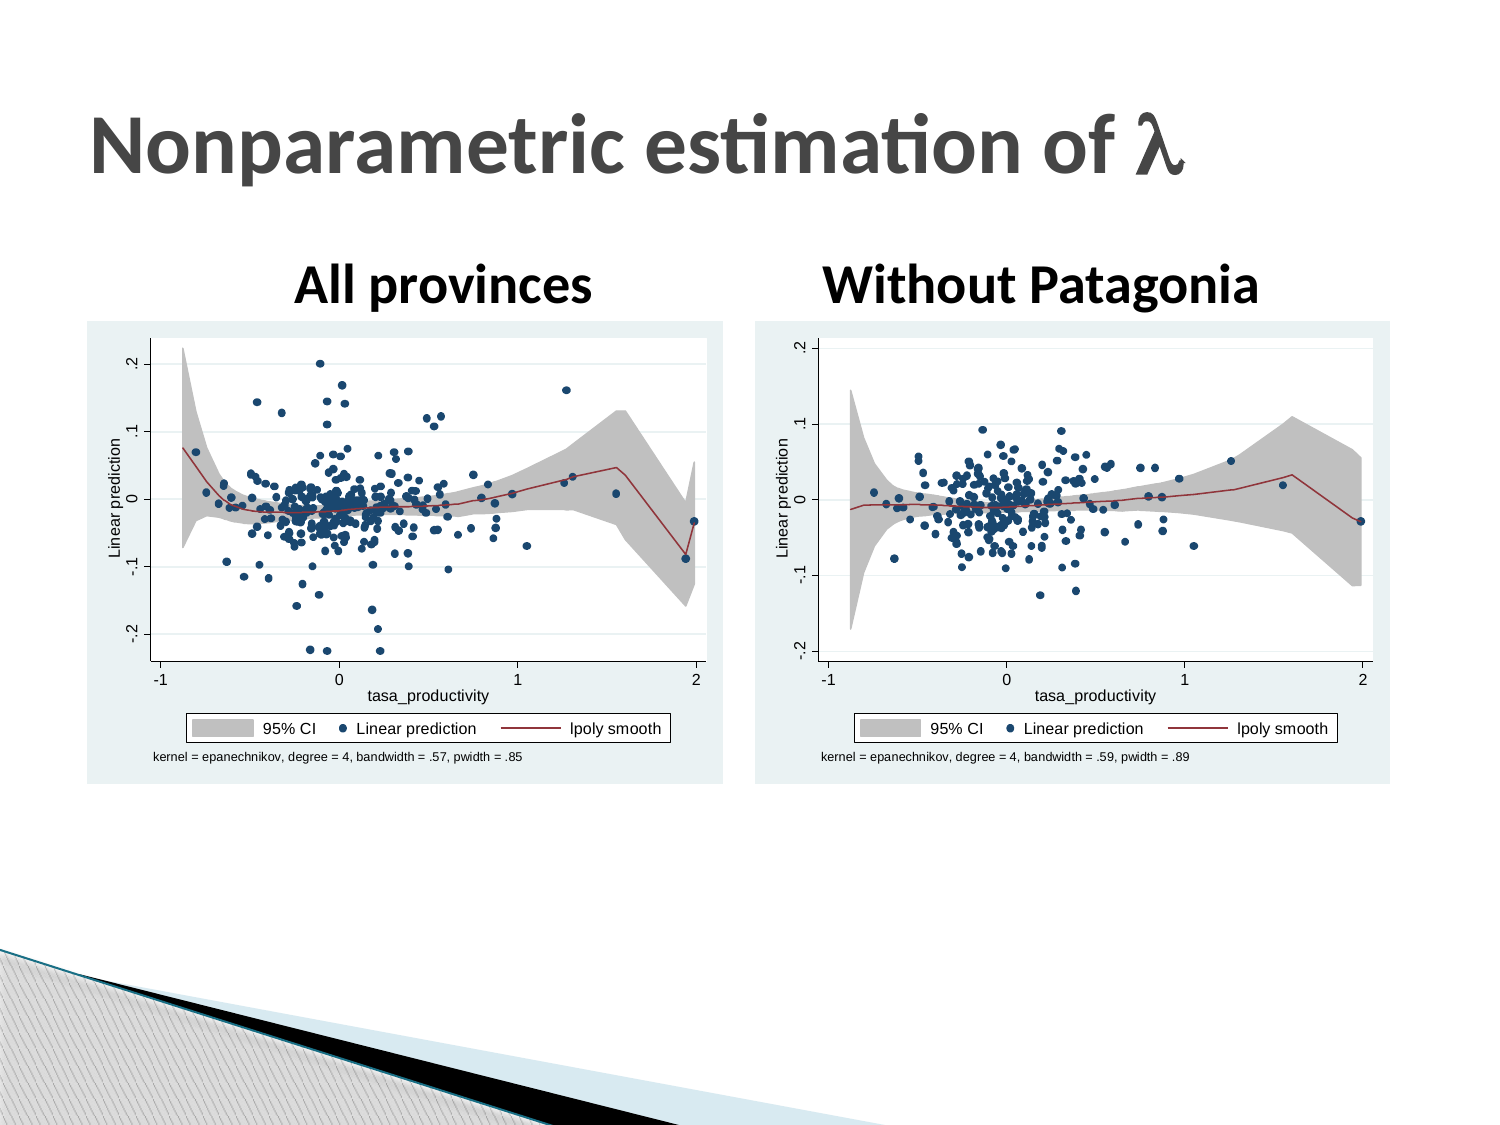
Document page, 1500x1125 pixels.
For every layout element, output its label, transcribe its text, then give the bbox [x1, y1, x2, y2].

picture [81, 316, 729, 790]
title Nonparametric estimation of  [75, 45, 1425, 233]
list All provinces Without Patagonia [93, 164, 1444, 907]
picture [749, 316, 1395, 790]
